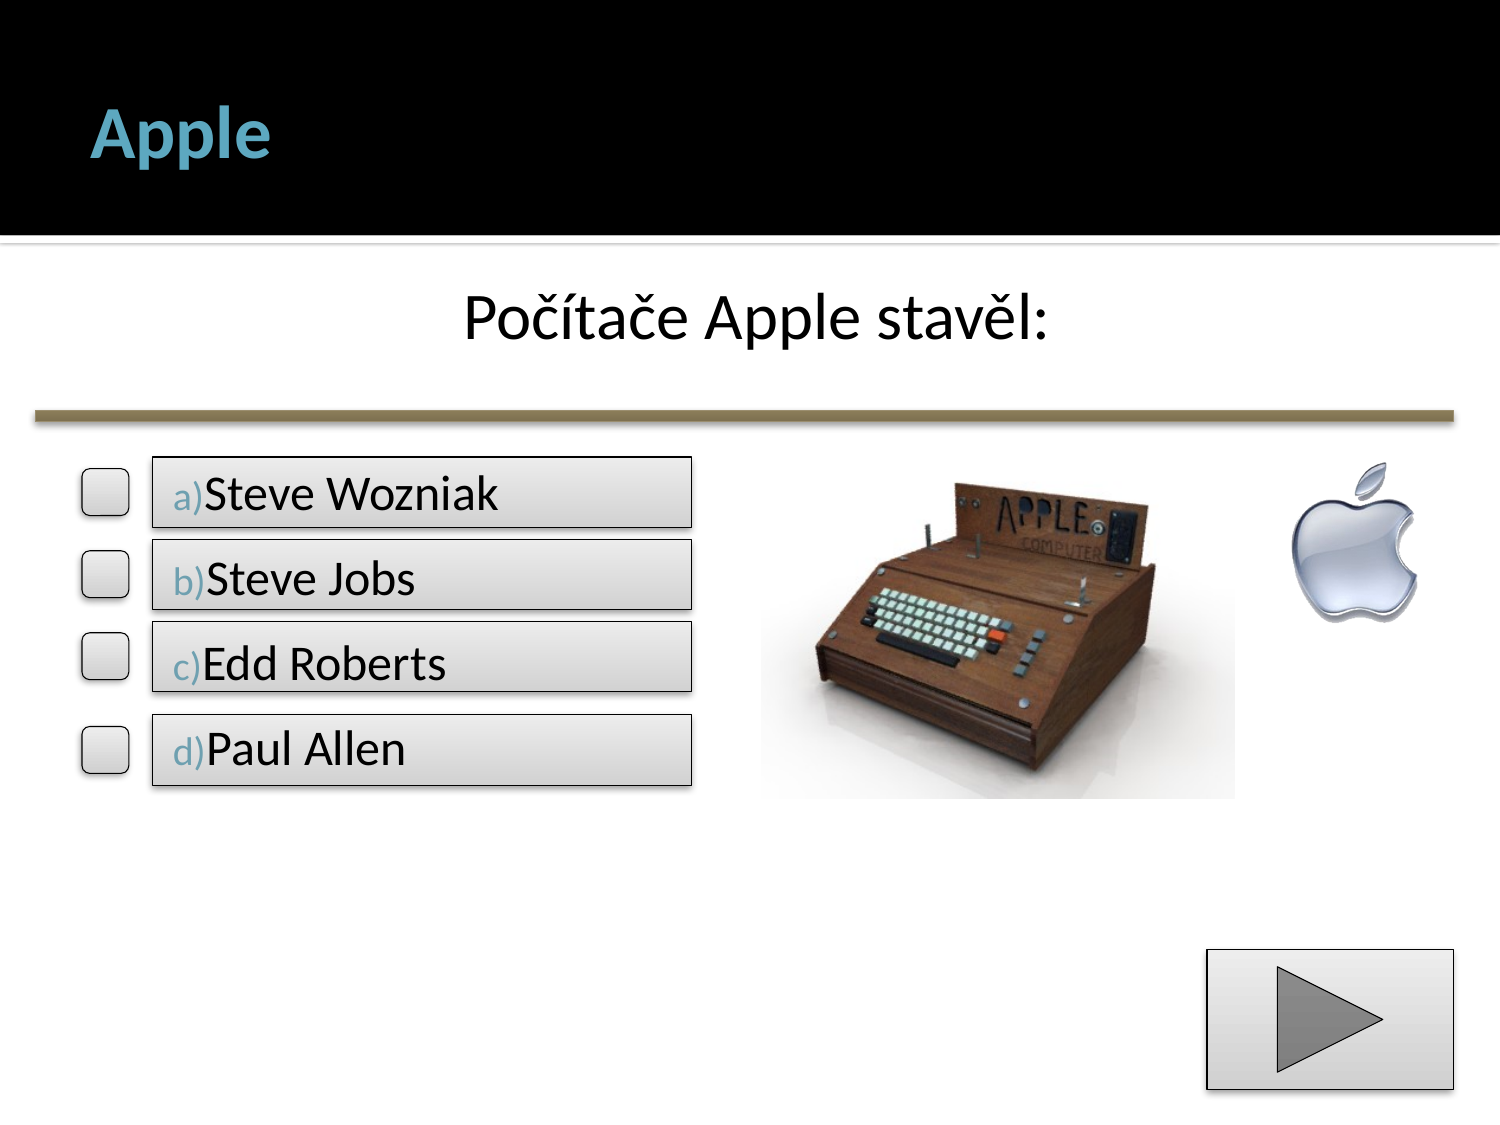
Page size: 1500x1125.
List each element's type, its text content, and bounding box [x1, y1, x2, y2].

text_box [152, 539, 163, 610]
text_box [81, 725, 130, 774]
text_box [81, 632, 130, 681]
text_box [1206, 949, 1454, 1090]
text_box [152, 621, 163, 692]
text_box Steve Wozniak Steve Jobs Edd Roberts Paul Allen [163, 445, 703, 799]
list Počítače Apple stavěl: [0, 257, 1500, 411]
picture [1281, 456, 1429, 634]
picture [761, 444, 1235, 799]
title Apple [75, 25, 1425, 231]
text_box [152, 456, 163, 528]
text_box [152, 714, 163, 786]
text_box [35, 410, 1454, 422]
text_box [81, 550, 130, 599]
text_box [81, 468, 130, 517]
